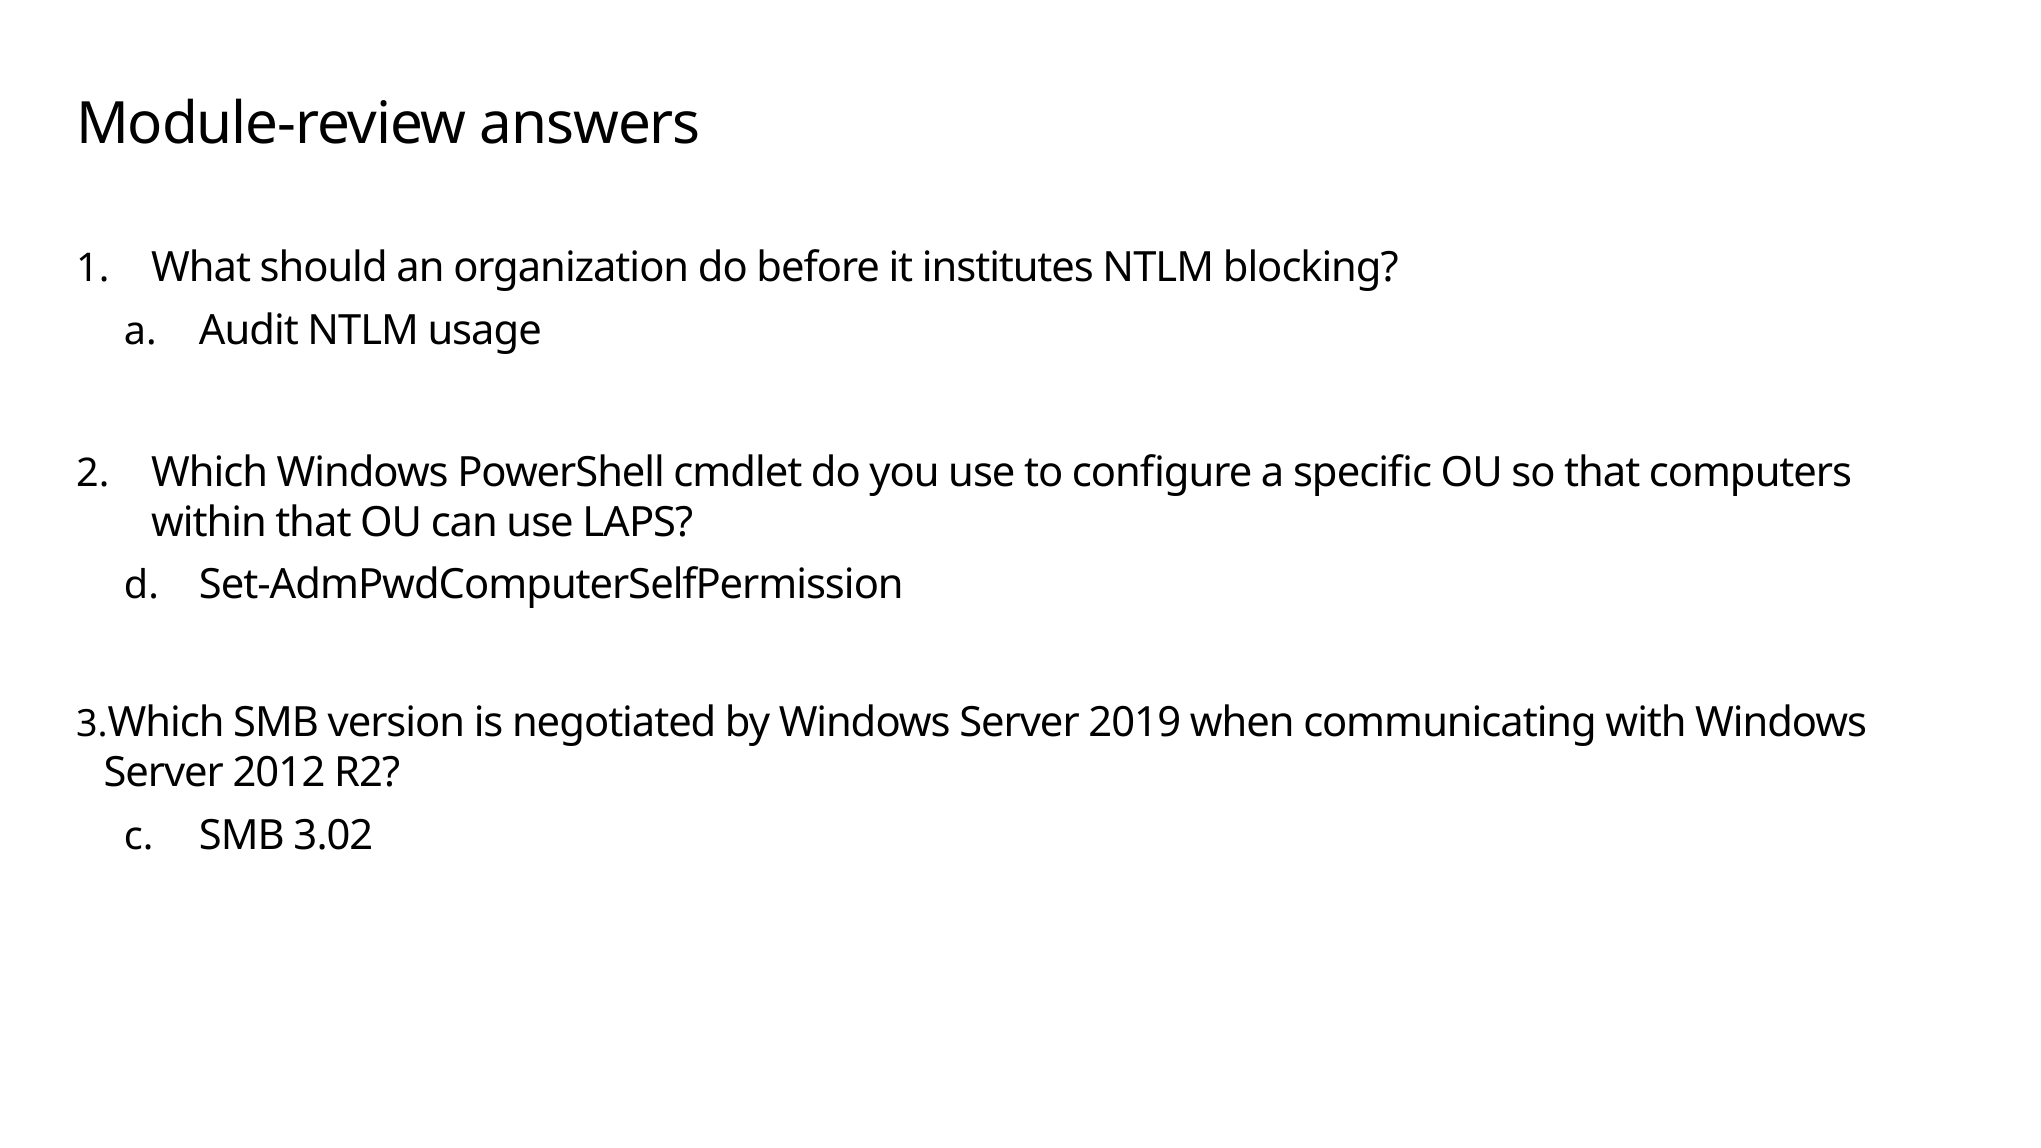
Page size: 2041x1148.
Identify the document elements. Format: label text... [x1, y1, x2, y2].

title Module-review answers [76, 93, 1968, 161]
list What should an organization do before it institutes NTLM blocking? Audit NTLM usage Which Windows PowerShell cmdlet do you use to configure a specific OU so that computers within that OU can use LAPS? Set-AdmPwdComputerSelfPermission Which SMB version is negotiated by Windows Server 2019 when communicating with Windows Server 2012 R2? SMB 3.02 [76, 240, 1970, 1074]
